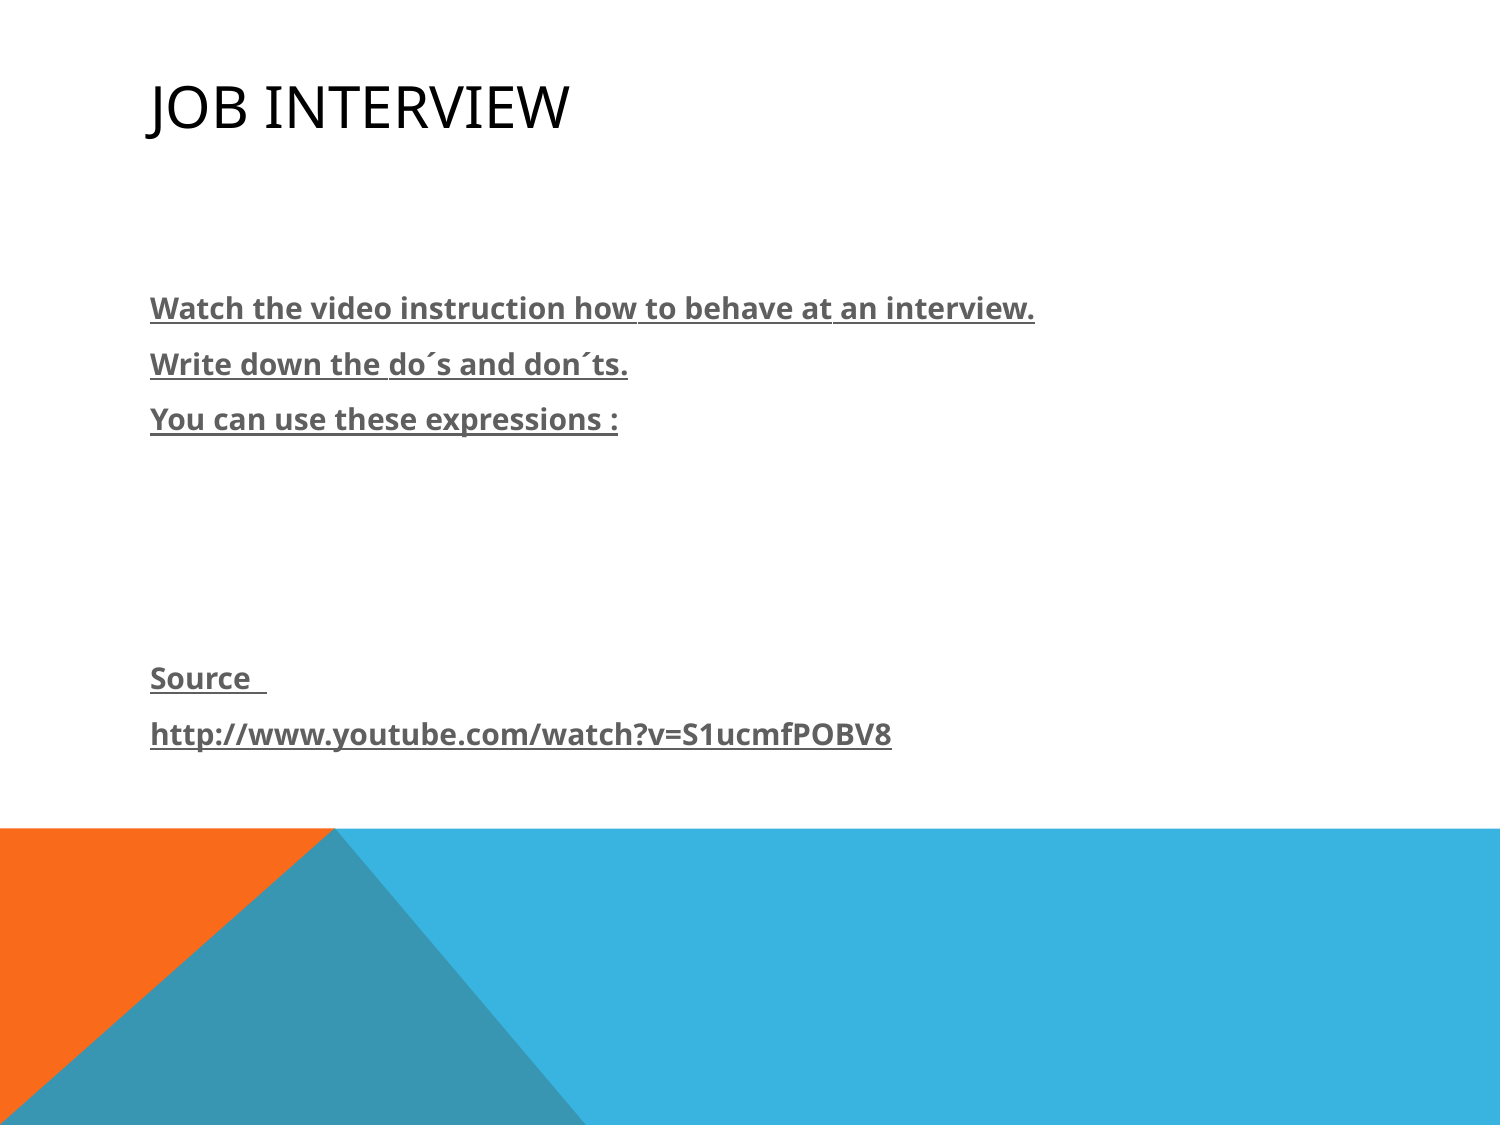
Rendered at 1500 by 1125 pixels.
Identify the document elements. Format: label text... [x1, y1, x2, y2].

title Job Interview [135, 60, 1369, 150]
list Watch the video instruction how to behave at an interview. Write down the do´s and don´ts. You can use these expressions : Source http://www.youtube.com/watch?v=S1ucmfPOBV8 [135, 180, 1369, 768]
